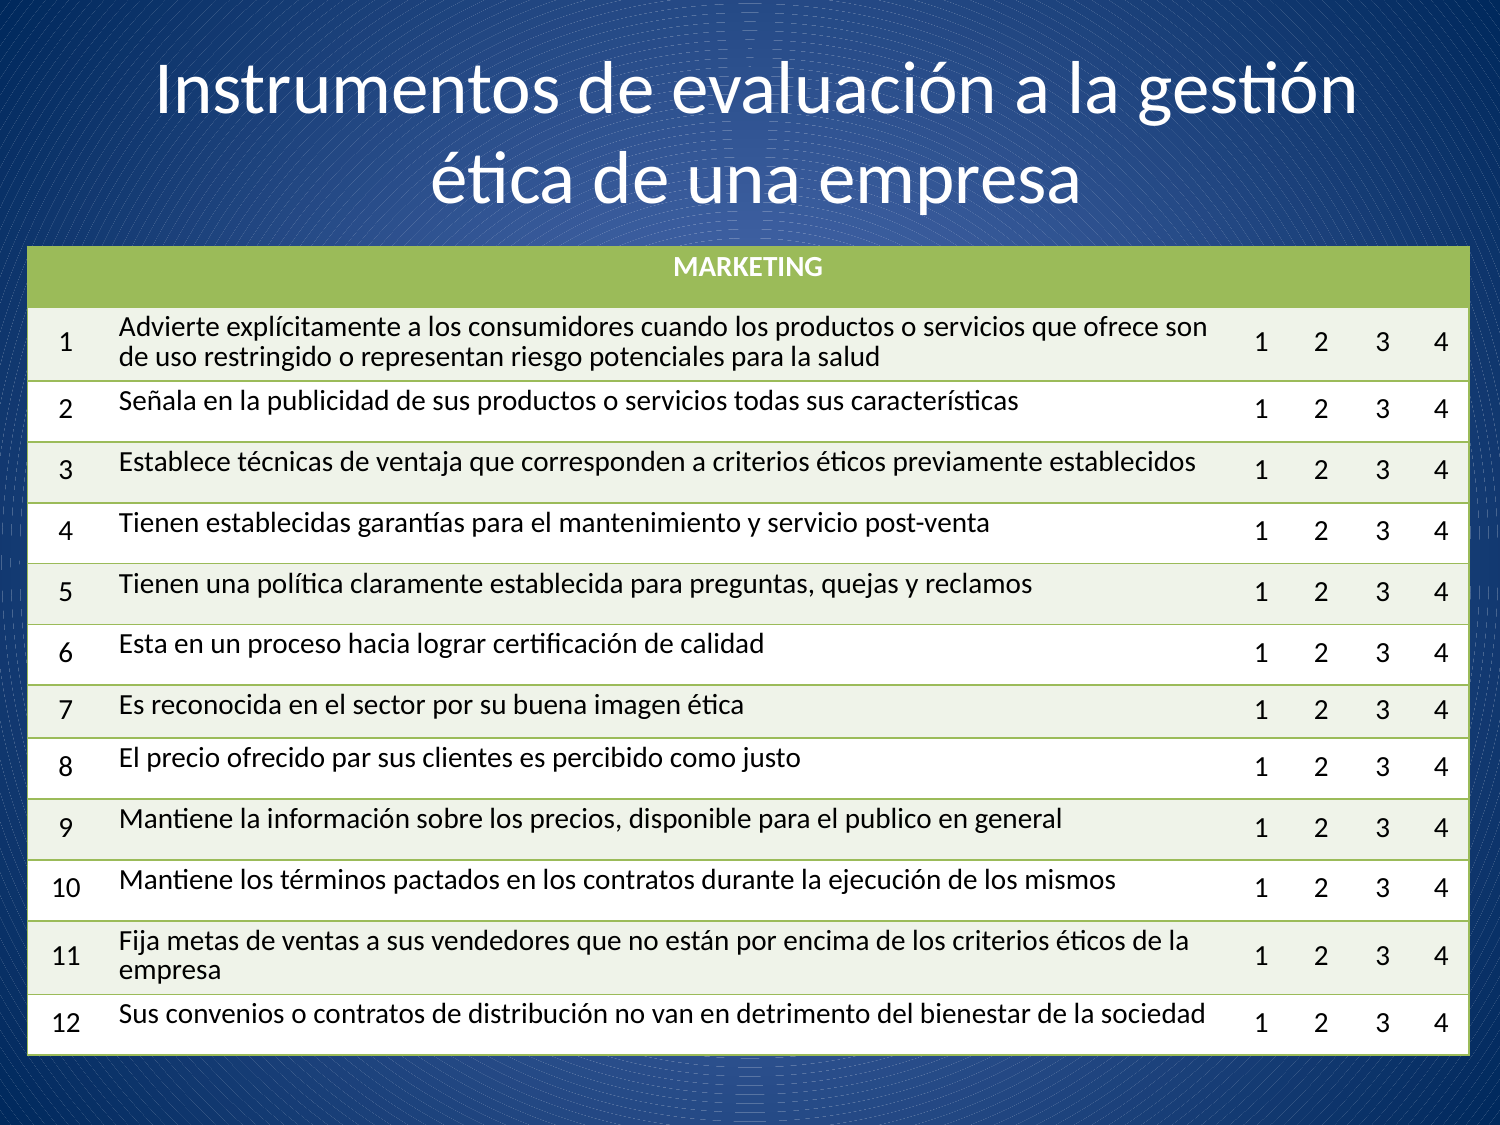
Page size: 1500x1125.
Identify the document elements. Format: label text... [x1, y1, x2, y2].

table_cell 2 [1291, 504, 1352, 563]
table_cell 4 [1414, 800, 1468, 859]
table_cell 2 [1291, 382, 1352, 441]
table_cell 4 [1414, 625, 1468, 684]
table_cell Mantiene los términos pactados en los contratos durante la ejecución de los mismos [104, 861, 1232, 920]
table_cell 7 [28, 686, 104, 737]
table_cell 2 [1291, 922, 1352, 994]
table_cell 2 [1291, 564, 1352, 624]
table_cell 1 [1232, 504, 1291, 563]
table_cell 6 [28, 625, 104, 684]
table_cell 4 [1414, 739, 1468, 798]
table_cell 1 [1232, 308, 1291, 380]
table_cell 1 [1232, 625, 1291, 684]
table_cell Establece técnicas de ventaja que corresponden a criterios éticos previamente establecidos [104, 443, 1232, 502]
table_cell 2 [28, 382, 104, 441]
table_cell 3 [1352, 443, 1414, 502]
table_cell 4 [1414, 922, 1468, 994]
table_cell 2 [1291, 308, 1352, 380]
table_cell 3 [28, 443, 104, 502]
table_cell 2 [1291, 861, 1352, 920]
table_cell 4 [1414, 995, 1468, 1054]
table_cell 4 [1414, 382, 1468, 441]
table_cell Señala en la publicidad de sus productos o servicios todas sus características [104, 382, 1232, 441]
table_cell Tienen una política claramente establecida para preguntas, quejas y reclamos [104, 564, 1232, 624]
table_cell 4 [1414, 308, 1468, 380]
table_cell 1 [1232, 443, 1291, 502]
table_cell 1 [28, 308, 104, 380]
table_cell 3 [1352, 922, 1414, 994]
table_cell 2 [1291, 995, 1352, 1054]
table_cell Sus convenios o contratos de distribución no van en detrimento del bienestar de la sociedad [104, 995, 1232, 1054]
table_cell 2 [1291, 739, 1352, 798]
table_cell 1 [1232, 800, 1291, 859]
title Instrumentos de evaluación a la gestión ética de una empresa [82, 35, 1432, 223]
table_cell 4 [1414, 564, 1468, 624]
table_cell 3 [1352, 625, 1414, 684]
table_cell 4 [1414, 504, 1468, 563]
table_cell 1 [1232, 995, 1291, 1054]
table_cell 4 [1414, 443, 1468, 502]
table_cell 3 [1352, 308, 1414, 380]
table_cell 5 [28, 564, 104, 624]
table_cell 3 [1352, 504, 1414, 563]
table_cell 2 [1291, 800, 1352, 859]
table_header MARKETING [28, 248, 1468, 307]
table_cell 3 [1352, 739, 1414, 798]
table_cell 3 [1352, 564, 1414, 624]
table_cell Esta en un proceso hacia lograr certificación de calidad [104, 625, 1232, 684]
table_cell Mantiene la información sobre los precios, disponible para el publico en general [104, 800, 1232, 859]
table_cell 1 [1232, 686, 1291, 737]
table_cell 2 [1291, 625, 1352, 684]
table_cell 4 [1414, 861, 1468, 920]
table_cell 8 [28, 739, 104, 798]
table_cell 4 [1414, 686, 1468, 737]
table_cell 9 [28, 800, 104, 859]
table_cell Advierte explícitamente a los consumidores cuando los productos o servicios que ofrece son de uso restringido o representan riesgo potenciales para la salud [104, 308, 1232, 380]
table_cell 11 [28, 922, 104, 994]
table_cell 3 [1352, 995, 1414, 1054]
table_cell 1 [1232, 739, 1291, 798]
table_cell 1 [1232, 922, 1291, 994]
table_cell 2 [1291, 686, 1352, 737]
table_cell 1 [1232, 382, 1291, 441]
table_cell Tienen establecidas garantías para el mantenimiento y servicio post-venta [104, 504, 1232, 563]
table_cell 3 [1352, 686, 1414, 737]
table_cell 1 [1232, 564, 1291, 624]
table_cell 3 [1352, 861, 1414, 920]
table_cell 1 [1232, 861, 1291, 920]
table_cell 2 [1291, 443, 1352, 502]
table_cell 3 [1352, 382, 1414, 441]
table_cell 4 [28, 504, 104, 563]
table_cell Es reconocida en el sector por su buena imagen ética [104, 686, 1232, 737]
table_cell 10 [28, 861, 104, 920]
table_cell 3 [1352, 800, 1414, 859]
table_cell El precio ofrecido par sus clientes es percibido como justo [104, 739, 1232, 798]
table_cell Fija metas de ventas a sus vendedores que no están por encima de los criterios éticos de la empresa [104, 922, 1232, 994]
table_cell 12 [28, 995, 104, 1054]
